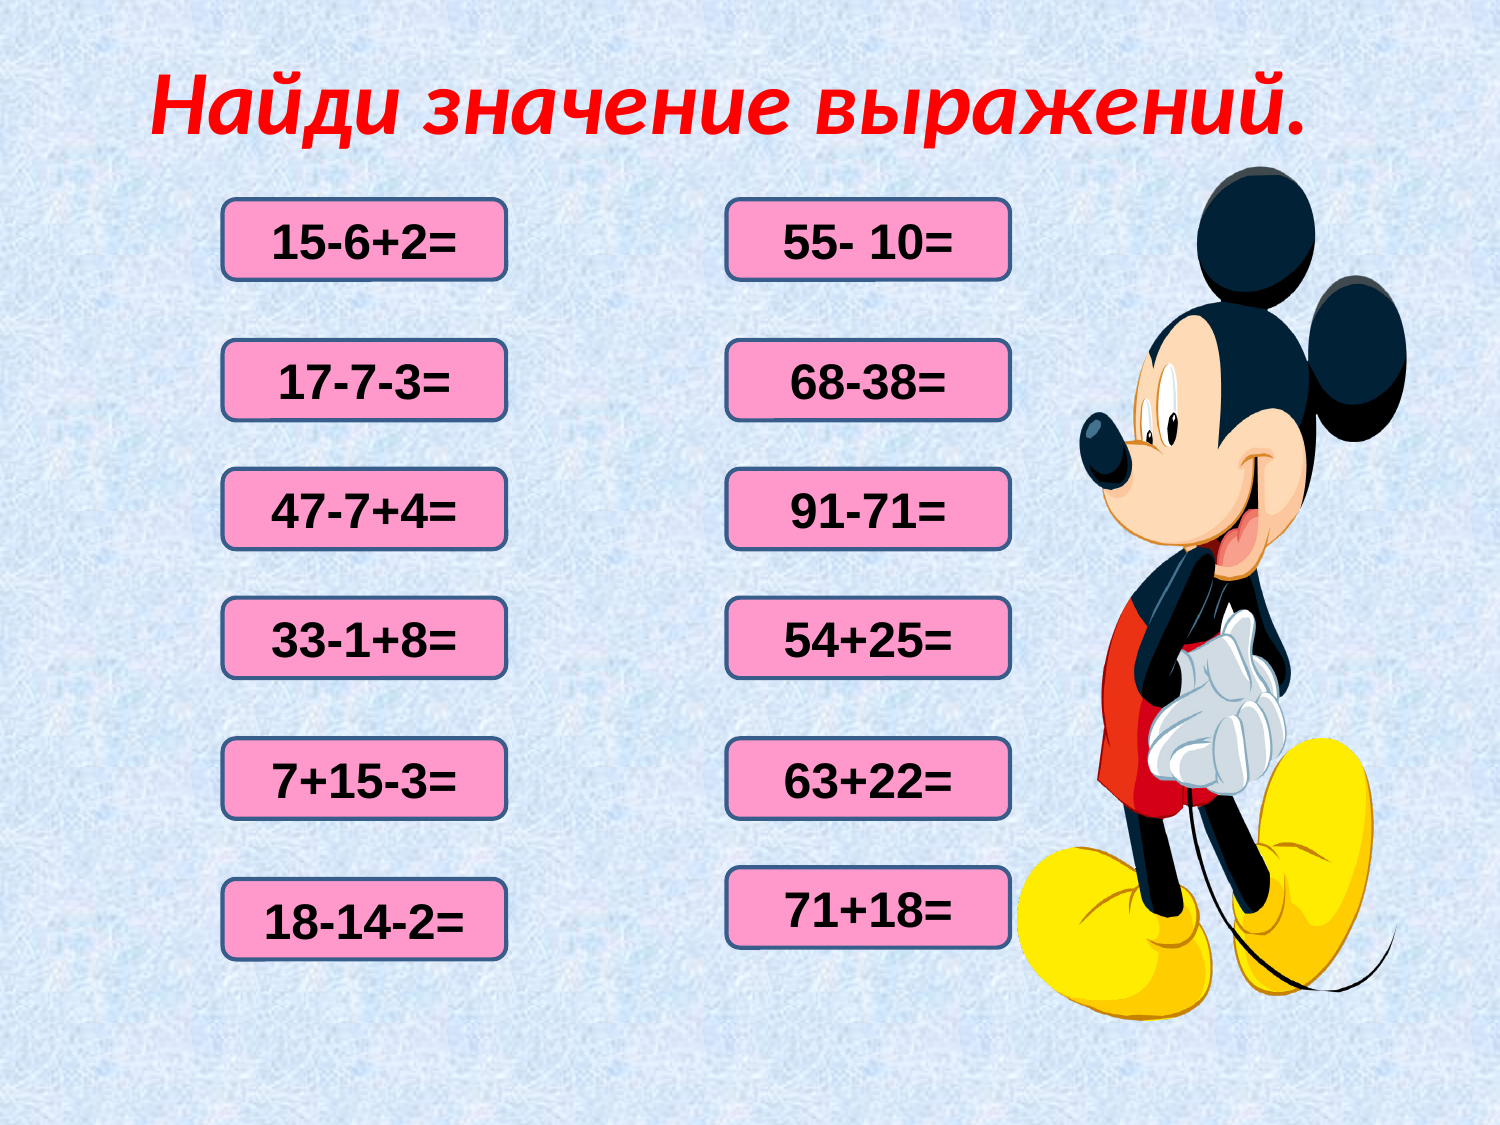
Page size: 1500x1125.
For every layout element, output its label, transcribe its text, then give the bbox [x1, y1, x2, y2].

text_box 7+15-3= [222, 738, 507, 819]
text_box 55- 10= [726, 199, 1004, 280]
text_box 54+25= [726, 597, 1004, 679]
text_box 68-38= [726, 339, 1004, 421]
text_box 17-7-3= [222, 339, 507, 421]
text_box 63+22= [726, 738, 1004, 819]
text_box 71+18= [726, 867, 1004, 948]
text_box Найди значение выражений. [134, 35, 1327, 160]
text_box 33-1+8= [222, 597, 507, 679]
text_box 15-6+2= [222, 199, 507, 280]
text_box 47-7+4= [222, 468, 507, 550]
text_box 91-71= [726, 468, 1004, 550]
text_box 18-14-2= [222, 878, 507, 960]
picture [0, 0, 1500, 1125]
